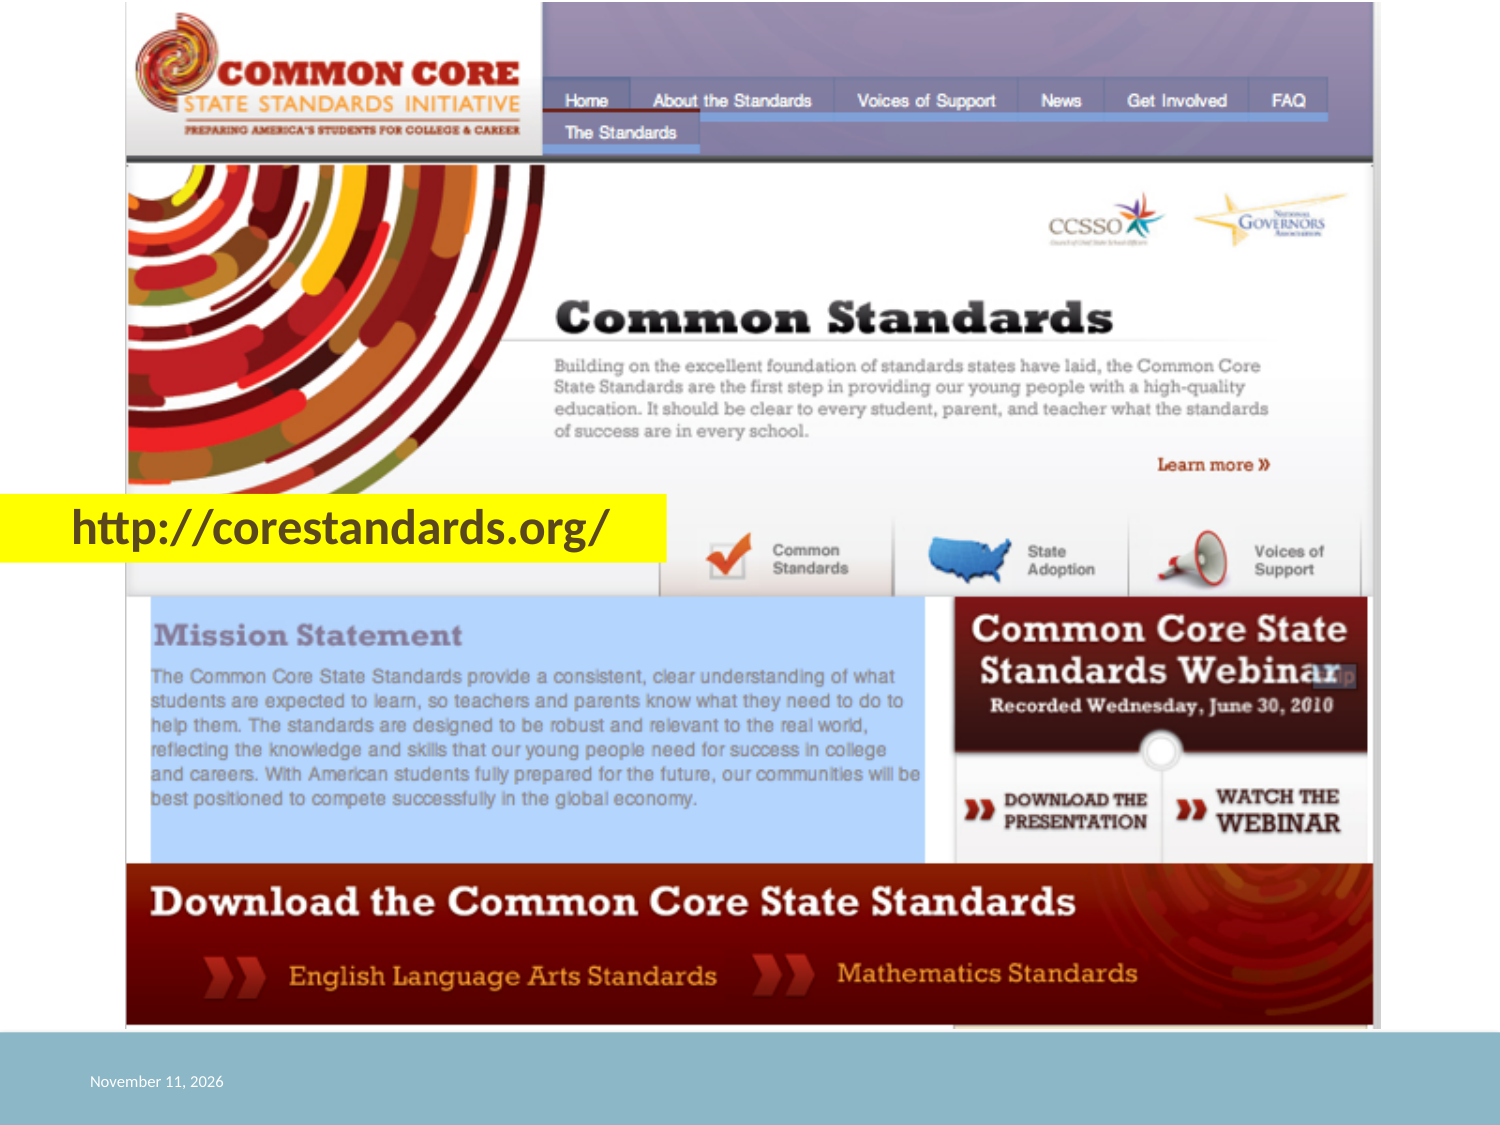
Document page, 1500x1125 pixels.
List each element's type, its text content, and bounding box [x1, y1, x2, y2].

picture [124, 2, 1382, 1029]
text_box http://corestandards.org/ [0, 493, 118, 563]
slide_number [75, 1051, 425, 1112]
